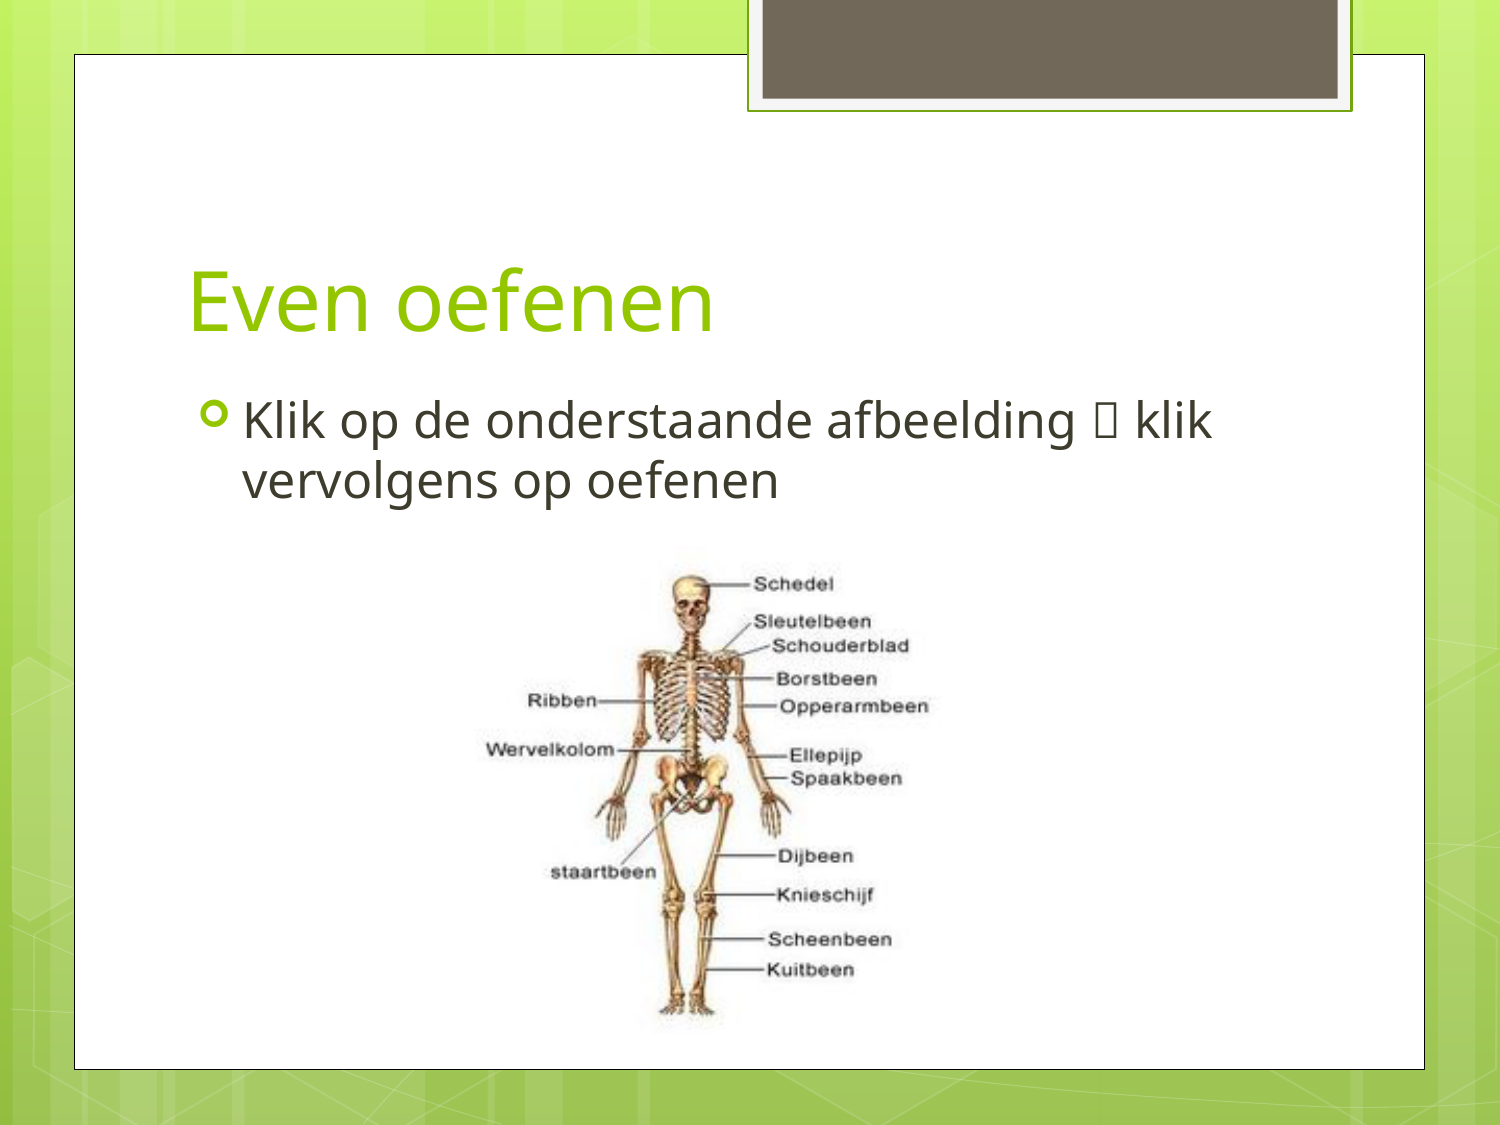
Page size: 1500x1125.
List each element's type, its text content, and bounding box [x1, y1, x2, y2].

title Even oefenen [171, 168, 1324, 357]
picture [474, 545, 945, 1034]
list Klik op de onderstaande afbeelding  klik vervolgens op oefenen [171, 381, 1283, 547]
